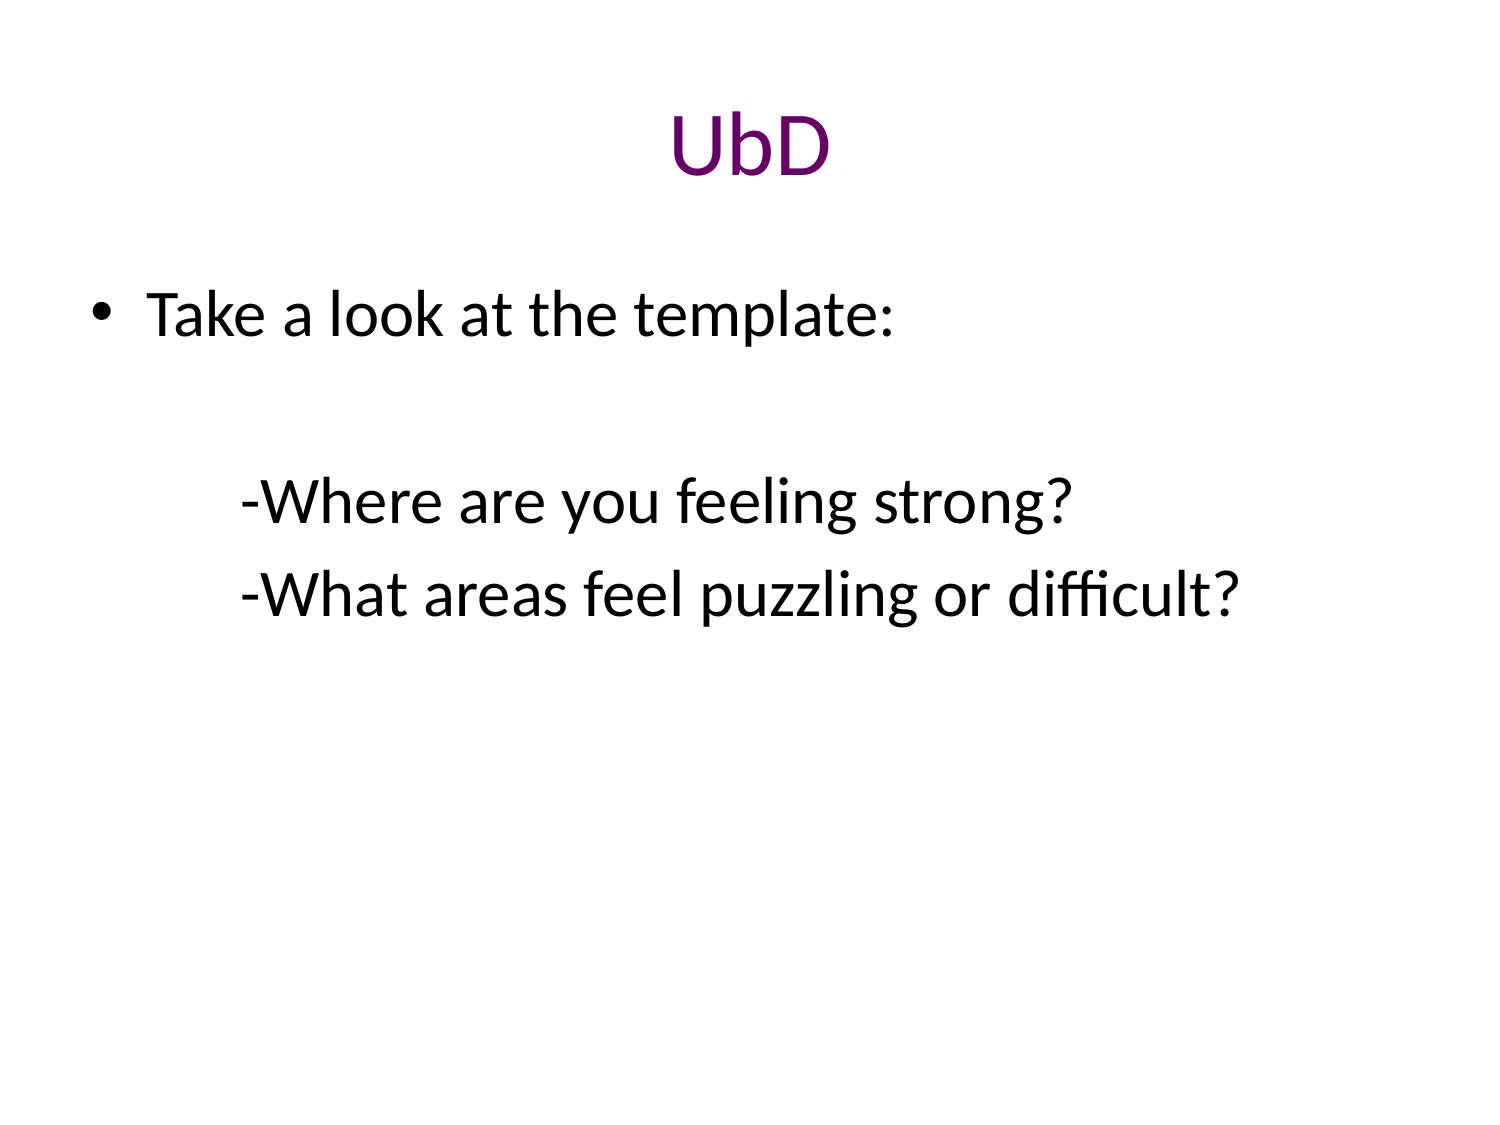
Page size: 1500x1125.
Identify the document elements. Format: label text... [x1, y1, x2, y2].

title UbD [75, 45, 1425, 233]
list Take a look at the template: -Where are you feeling strong? -What areas feel puzzling or difficult? [75, 262, 1425, 1005]
